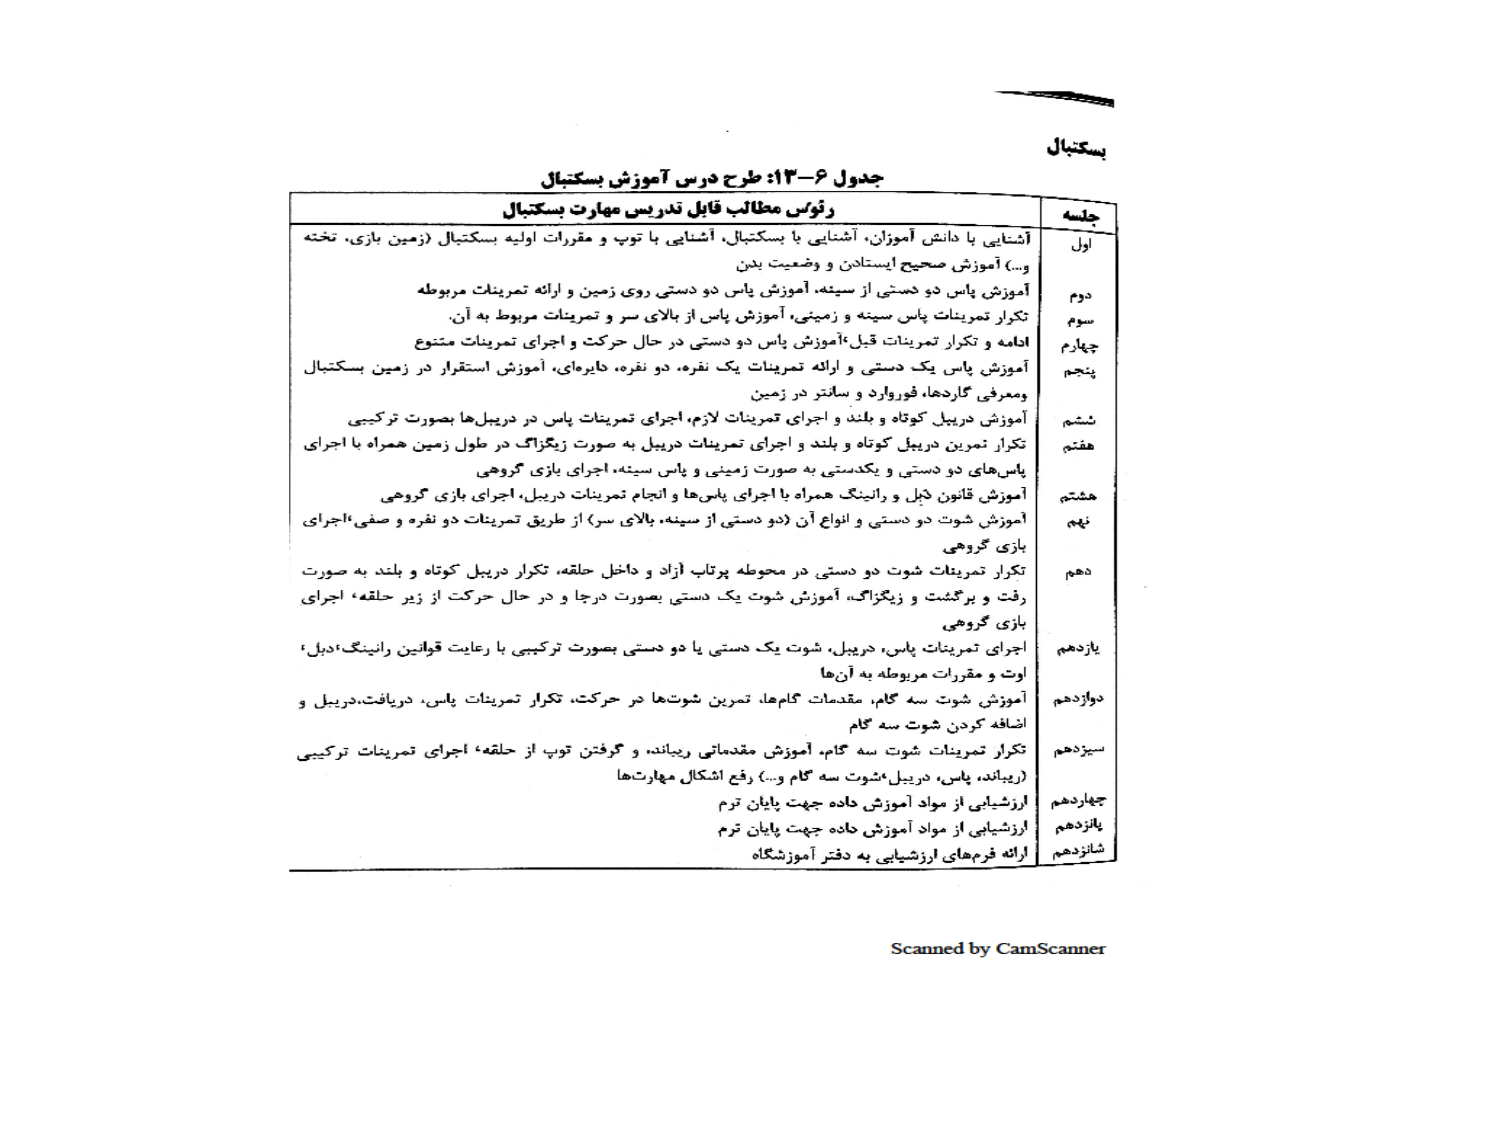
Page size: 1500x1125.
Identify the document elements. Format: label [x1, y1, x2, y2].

text_box [288, 42, 1152, 965]
